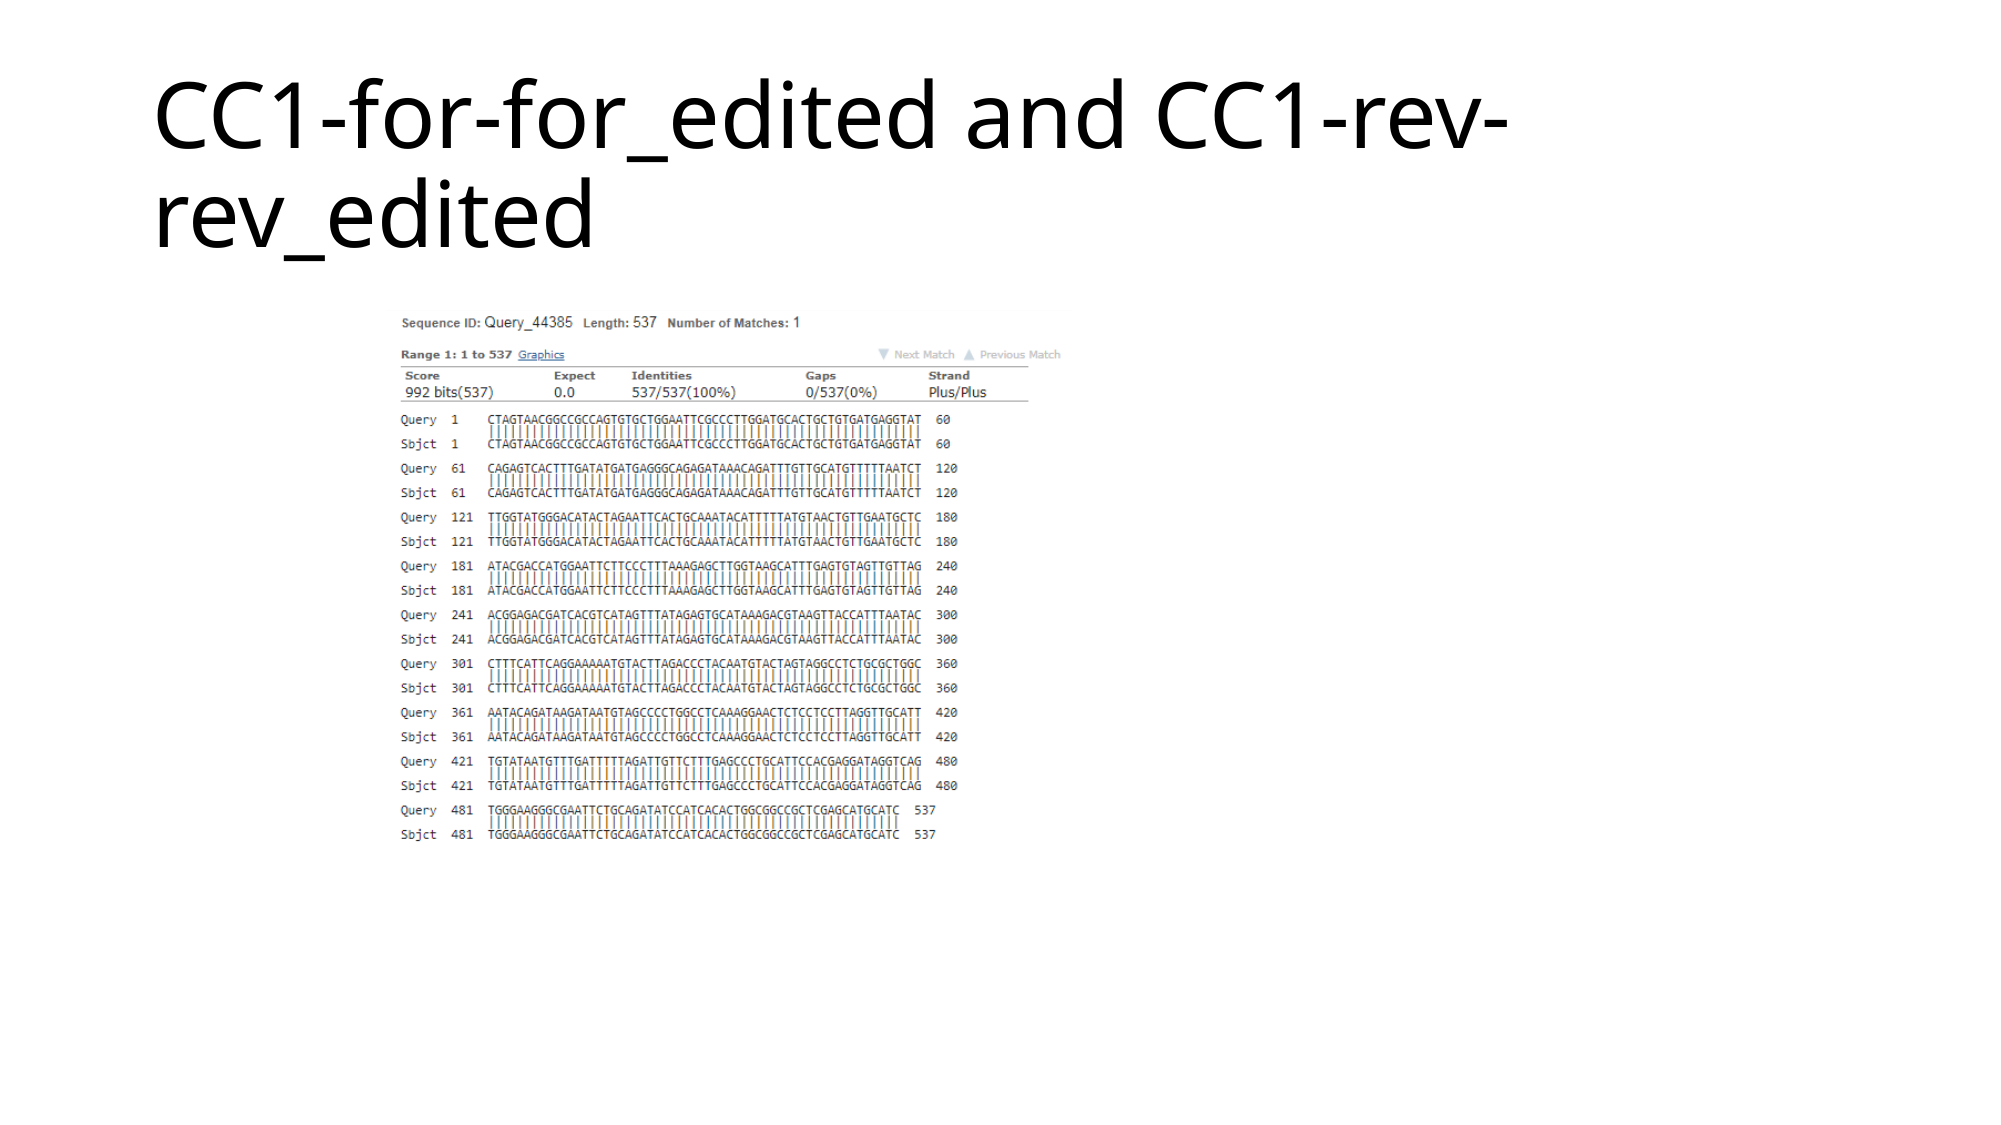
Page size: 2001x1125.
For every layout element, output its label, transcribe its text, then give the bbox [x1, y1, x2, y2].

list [372, 310, 1072, 868]
title CC1-for-for_edited and CC1-rev-rev_edited [137, 59, 1863, 278]
